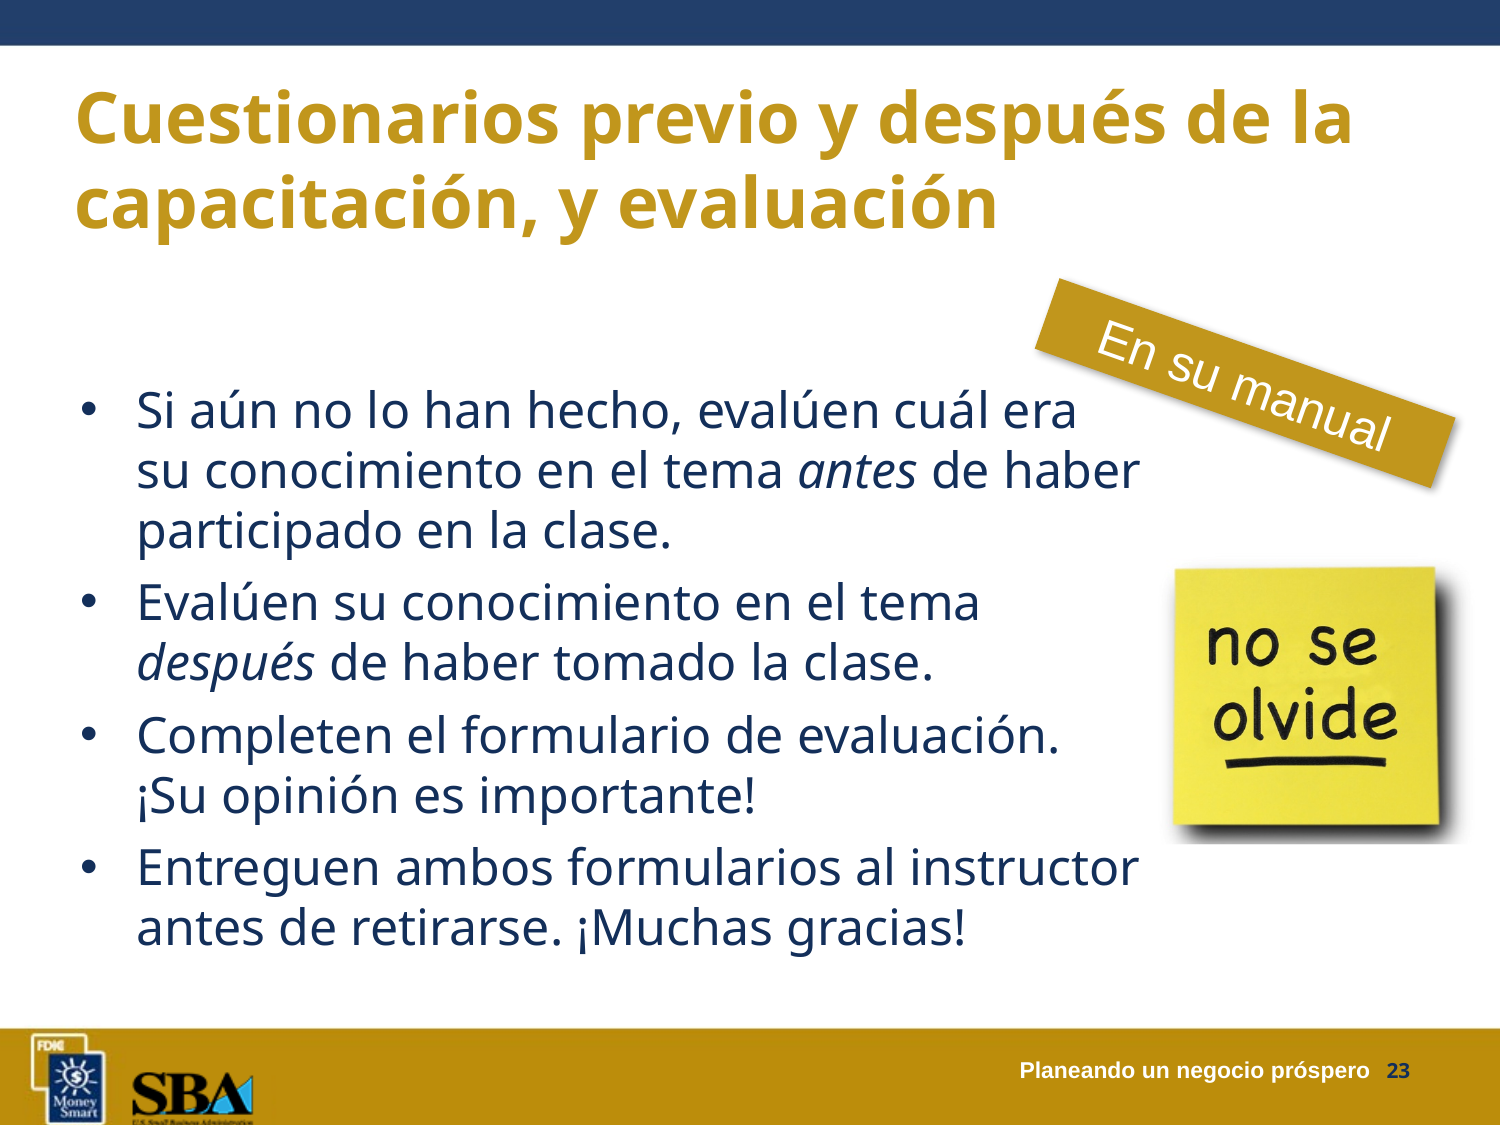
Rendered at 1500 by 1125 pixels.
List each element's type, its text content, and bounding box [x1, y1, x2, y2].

list Si aún no lo han hecho, evalúen cuál era su conocimiento en el tema antes de haber participado en la clase. Evalúen su conocimiento en el tema después de haber tomado la clase. Completen el formulario de evaluación. ¡Su opinión es importante! Entreguen ambos formularios al instructor antes de retirarse. ¡Muchas gracias! [64, 370, 1160, 1071]
picture [0, 0, 1500, 1125]
text_box En su manual [1034, 278, 1456, 489]
title Cuestionarios previo y después de la capacitación, y evaluación [59, 64, 1456, 226]
